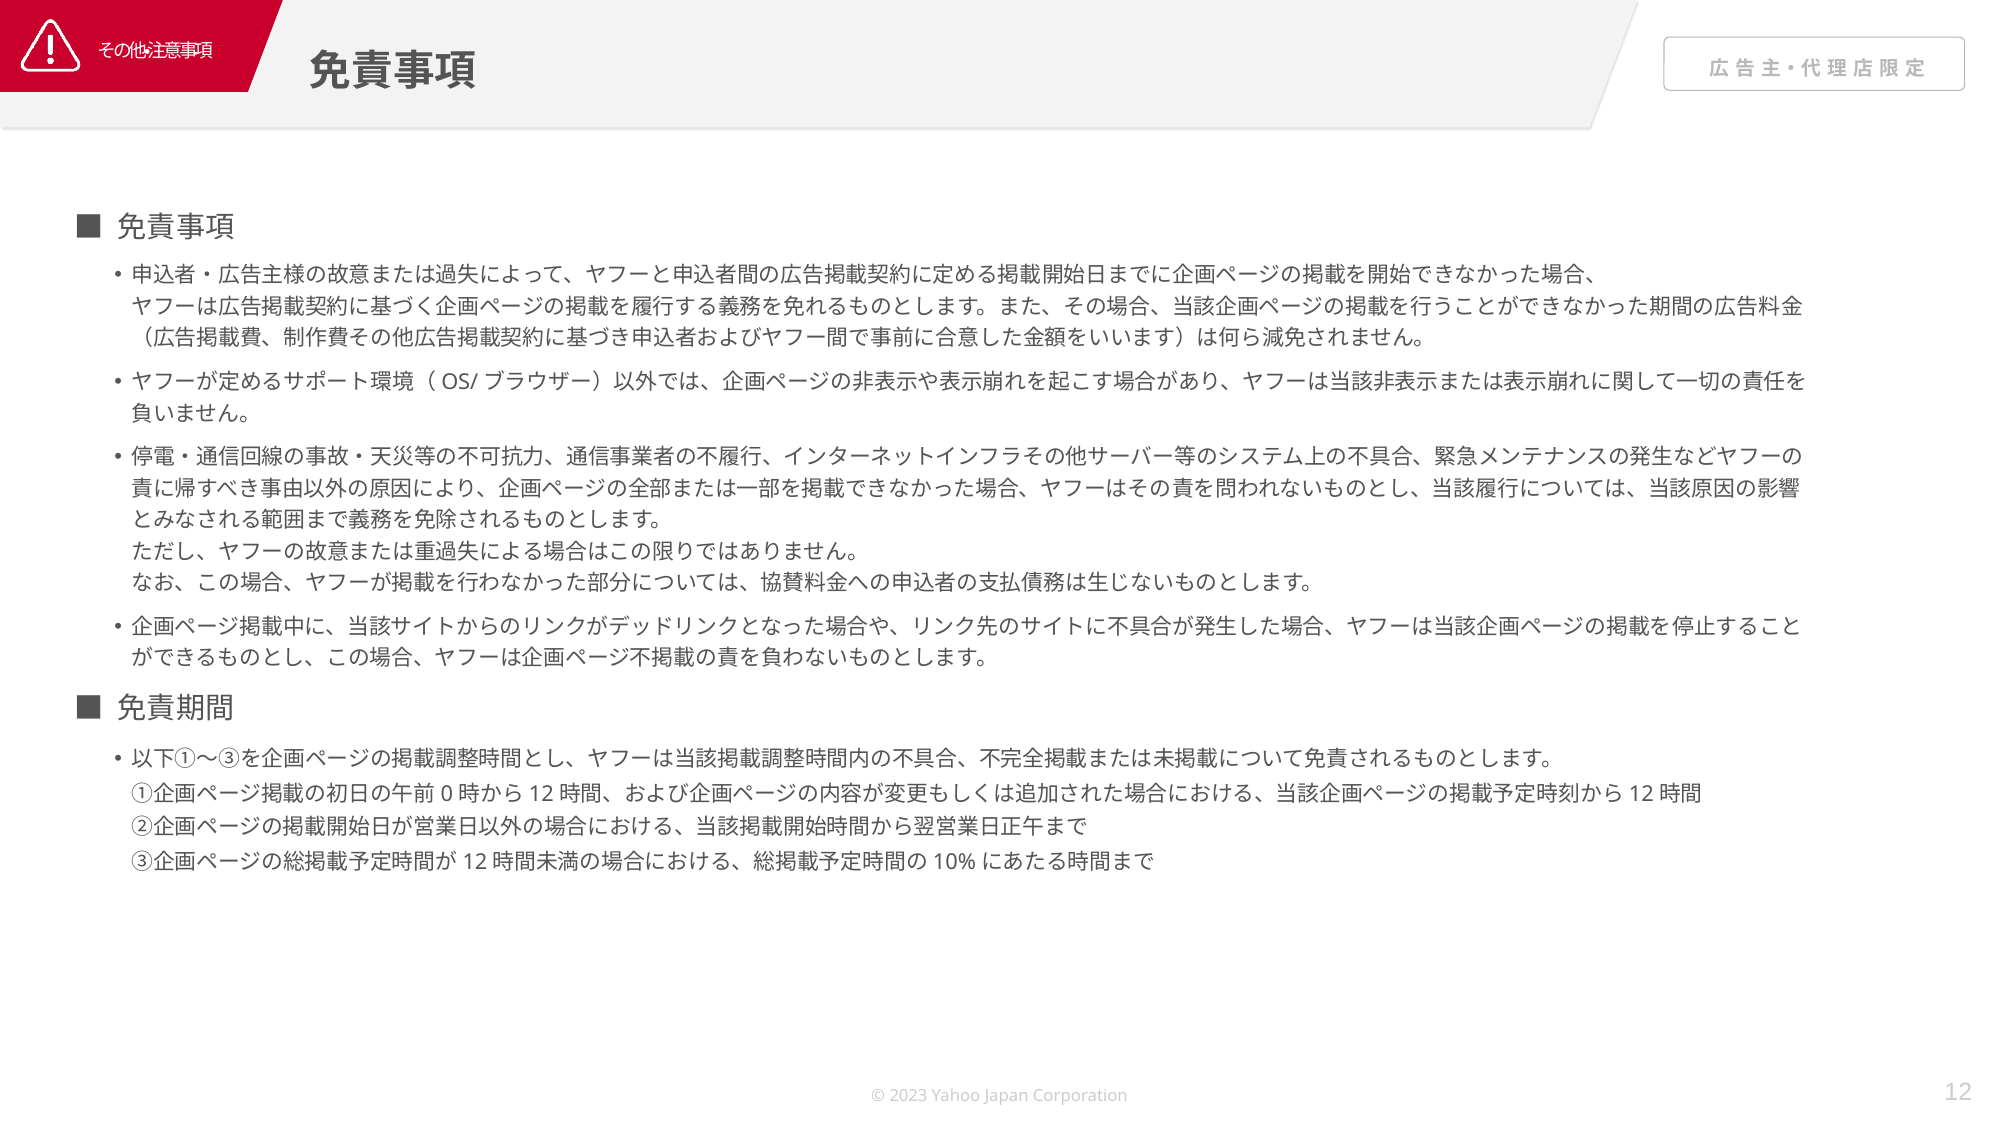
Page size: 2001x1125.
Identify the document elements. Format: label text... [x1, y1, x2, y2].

picture [16, 12, 84, 80]
list 免責事項 [309, 41, 1645, 97]
text_box ■ 免責事項 申込者・広告主様の故意または過失によって、ヤフーと申込者間の広告掲載契約に定める掲載開始日までに企画ページの掲載を開始できなかった場合、 ヤフーは広告掲載契約に基づく企画ページの掲載を履行する義務を免れるものとします。また、その場合、当該企画ページの掲載を行うことができなかった期間の広告料金（広告掲載費、制作費その他広告掲載契約に基づき申込者およびヤフー間で事前に合意した金額をいいます）は何ら減免されません。 ヤフーが定めるサポート環境（OS/ブラウザー）以外では、企画ページの非表示や表示崩れを起こす場合があり、ヤフーは当該非表示または表示崩れに関して一切の責任を負いません。 停電・通信回線の事故・天災等の不可抗力、通信事業者の不履行、インターネットインフラその他サーバー等のシステム上の不具合、緊急メンテナンスの発生などヤフーの責に帰すべき事由以外の原因により、企画ページの全部または一部を掲載できなかった場合、ヤフーはその責を問われないものとし、当該履行については、当該原因の影響とみなされる範囲まで義務を免除されるものとします。 ただし、ヤフーの故意または重過失による場合はこの限りではありません。 なお、この場合、ヤフーが掲載を行わなかった部分については、協賛料金への申込者の支払債務は生じないものとします。 企画ページ掲載中に、当該サイトからのリンクがデッドリンクとなった場合や、リンク先のサイトに不具合が発生した場合、ヤフーは当該企画ページの掲載を停止することができるものとし、この場合、ヤフーは企画ページ不掲載の責を負わないものとします。 ■ 免責期間 以下①～③を企画ページの掲載調整時間とし、ヤフーは当該掲載調整時間内の不具合、不完全掲載または未掲載について免責されるものとします。 ①企画ページ掲載の初日の午前0時から12時間、および企画ページの内容が変更もしくは追加された場合における、当該企画ページの掲載予定時刻から12時間 ②企画ページの掲載開始日が営業日以外の場合における、当該掲載開始時間から翌営業日正午まで ③企画ページの総掲載予定時間が12時間未満の場合における、総掲載予定時間の10%にあたる時間まで [74, 201, 1819, 874]
list その他・注意事項 [97, 13, 240, 81]
